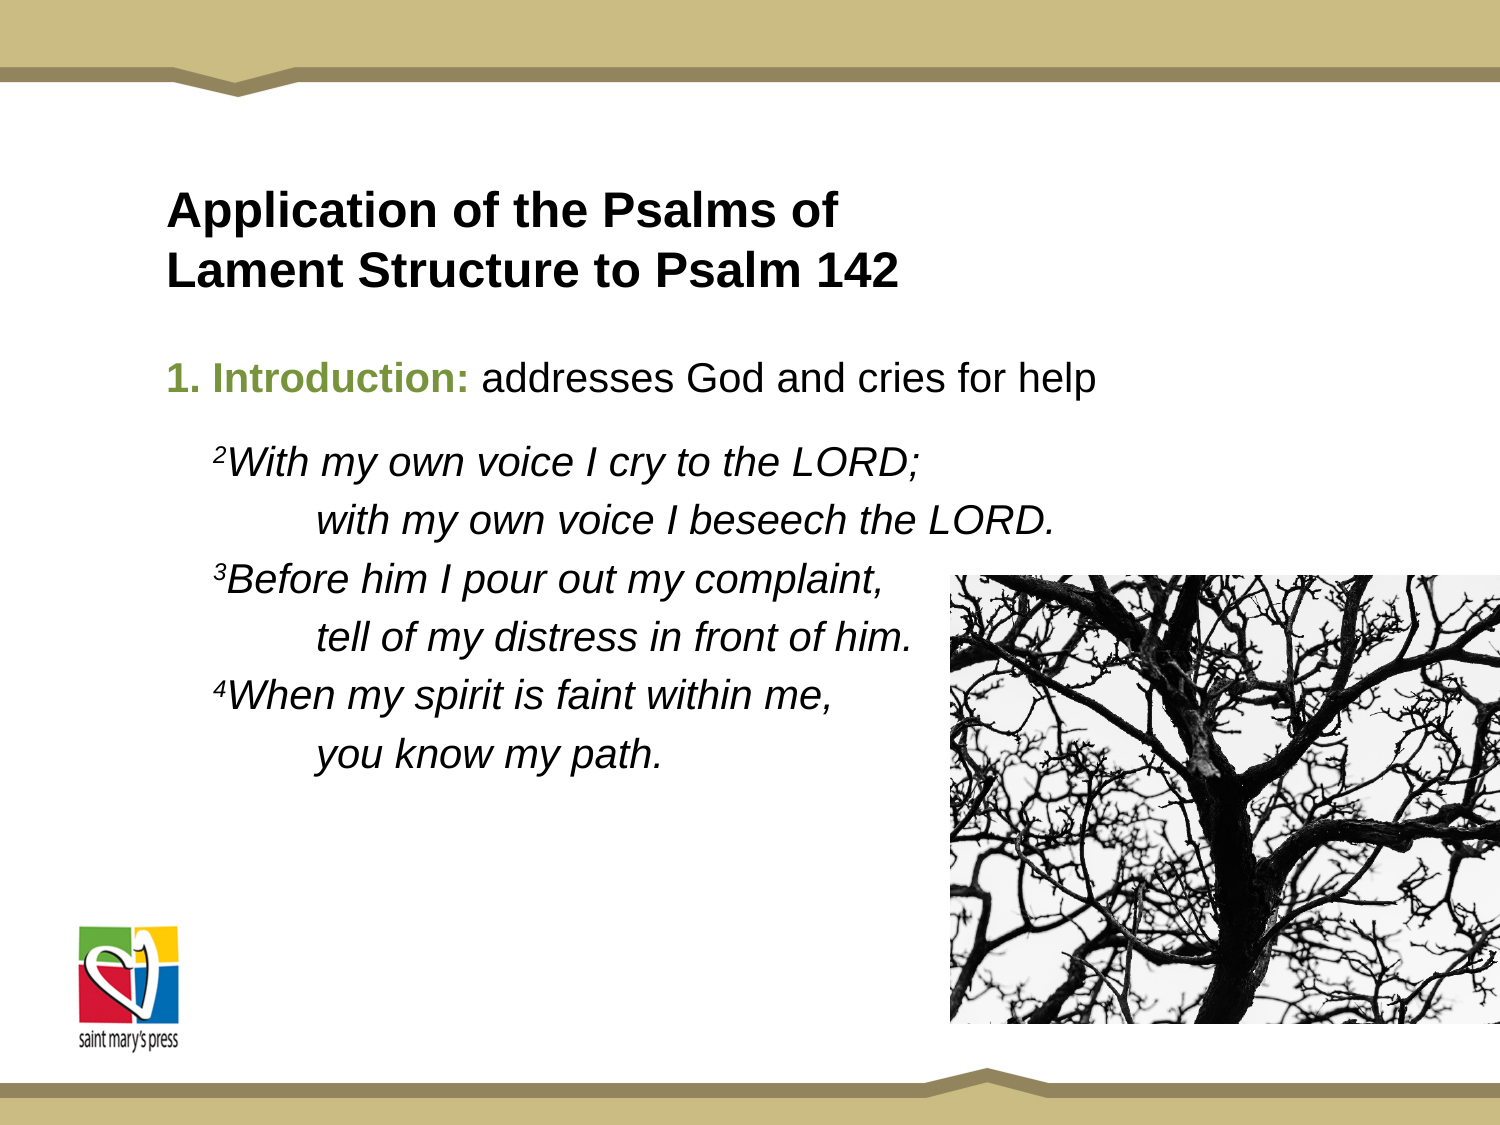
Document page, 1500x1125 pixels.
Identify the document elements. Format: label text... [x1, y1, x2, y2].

list 1. Introduction: addresses God and cries for help 2With my own voice I cry to the Lord; with my own voice I beseech the Lord. 3Before him I pour out my complaint, tell of my distress in front of him. 4When my spirit is faint within me, you know my path. [151, 343, 1138, 913]
picture [0, 0, 1500, 1125]
title Application of the Psalms of Lament Structure to Psalm 142 [151, 149, 938, 325]
